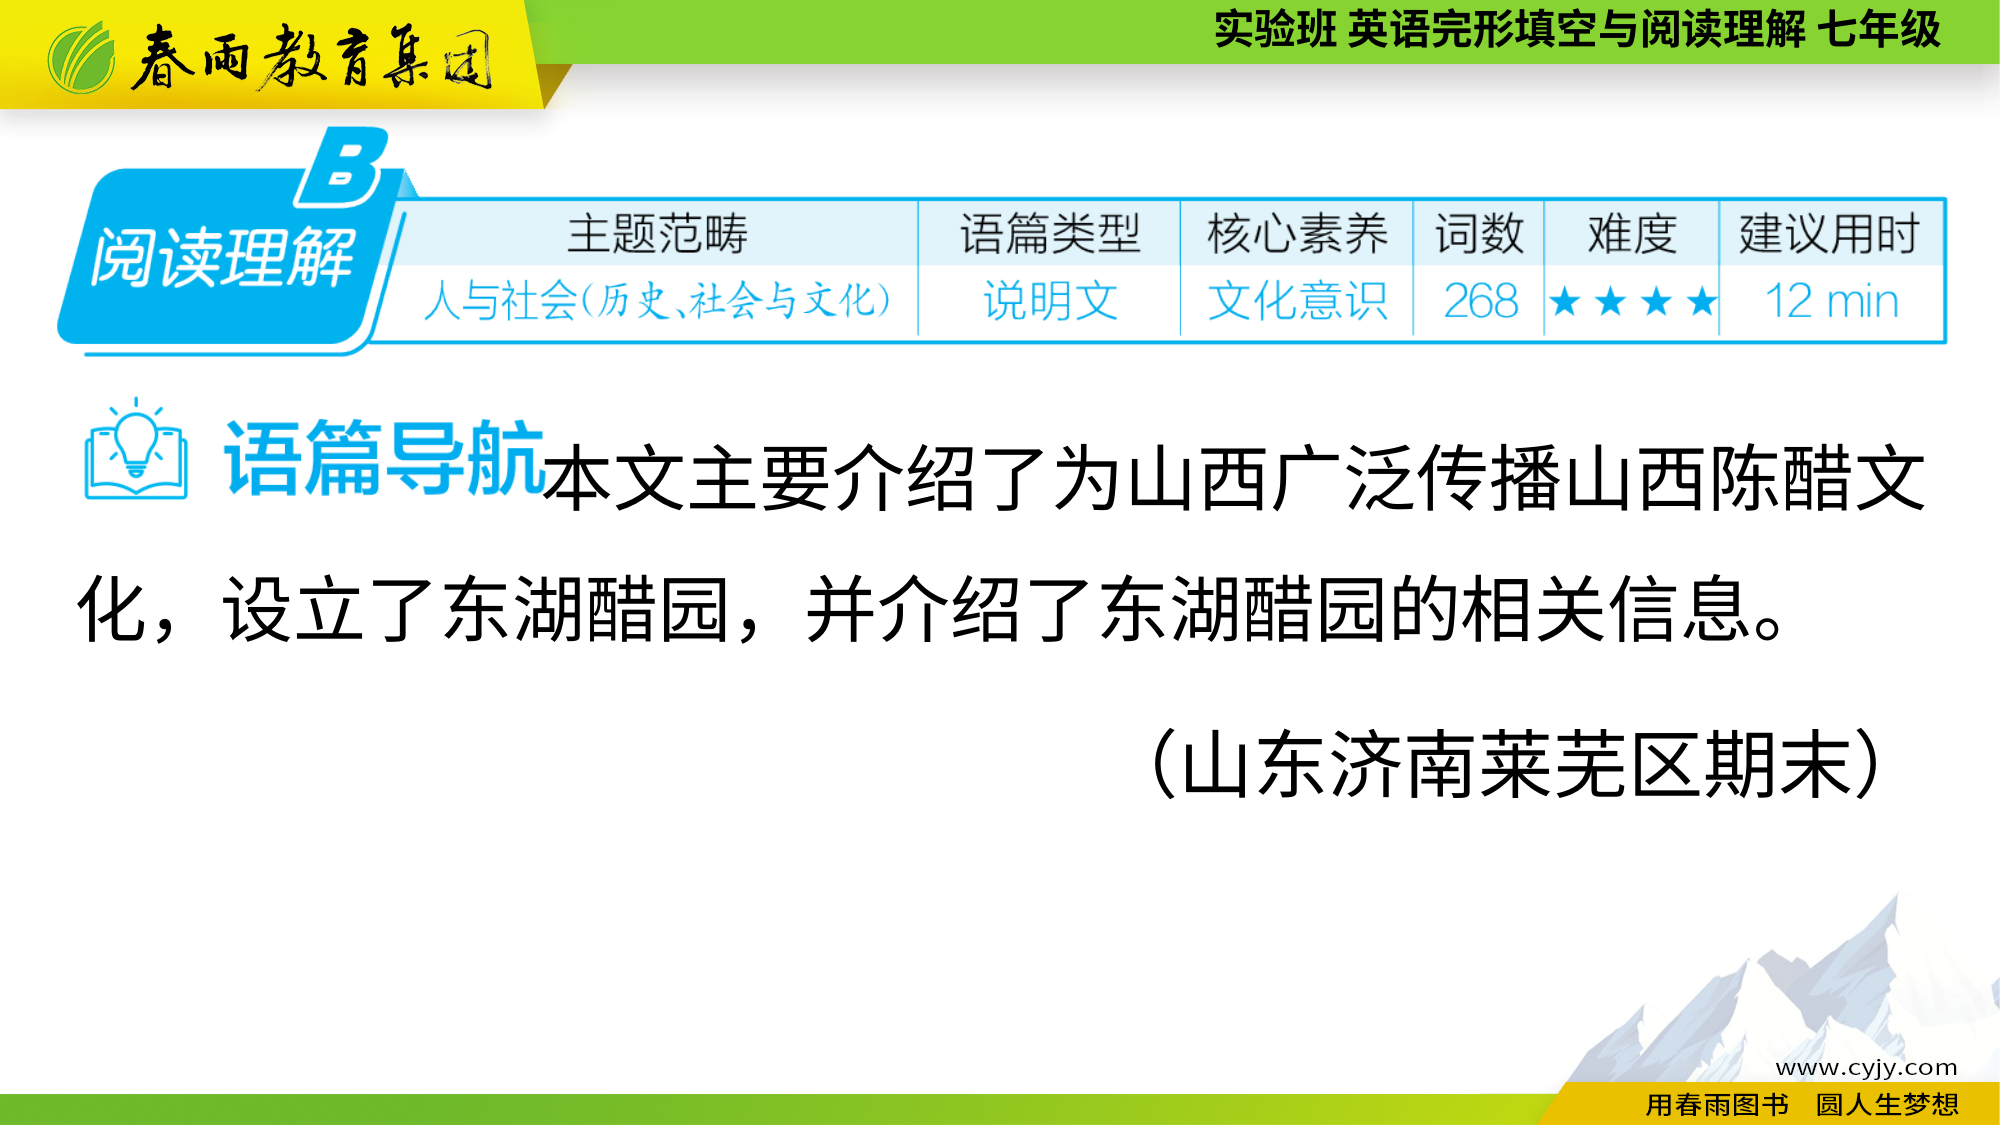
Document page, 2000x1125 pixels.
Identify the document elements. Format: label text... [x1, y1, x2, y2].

text_box 本文主要介绍了为山西广泛传播山西陈醋文化，设立了东湖醋园，并介绍了东湖醋园的相关信息。 [59, 381, 1944, 659]
text_box （山东济南莱芜区期末） [1035, 664, 1944, 815]
picture [0, 0, 2000, 1125]
